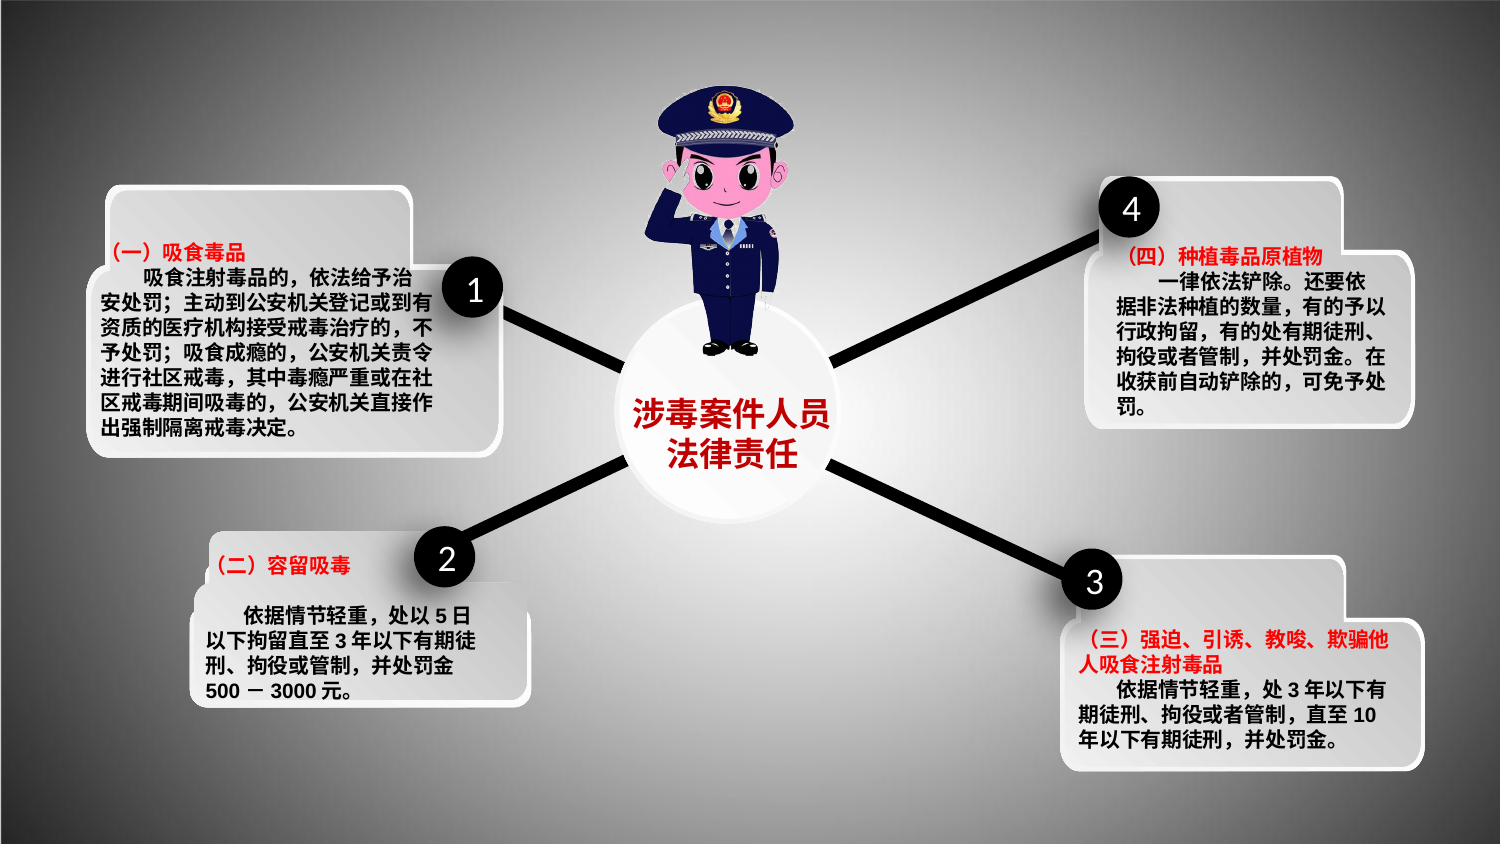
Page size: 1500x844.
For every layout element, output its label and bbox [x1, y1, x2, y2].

picture [2, 1, 1500, 844]
text_box [358, 232, 1107, 588]
text_box [86, 184, 504, 458]
text_box [1084, 176, 1415, 429]
text_box [614, 296, 842, 524]
text_box [1060, 554, 1425, 772]
text_box [189, 531, 532, 708]
